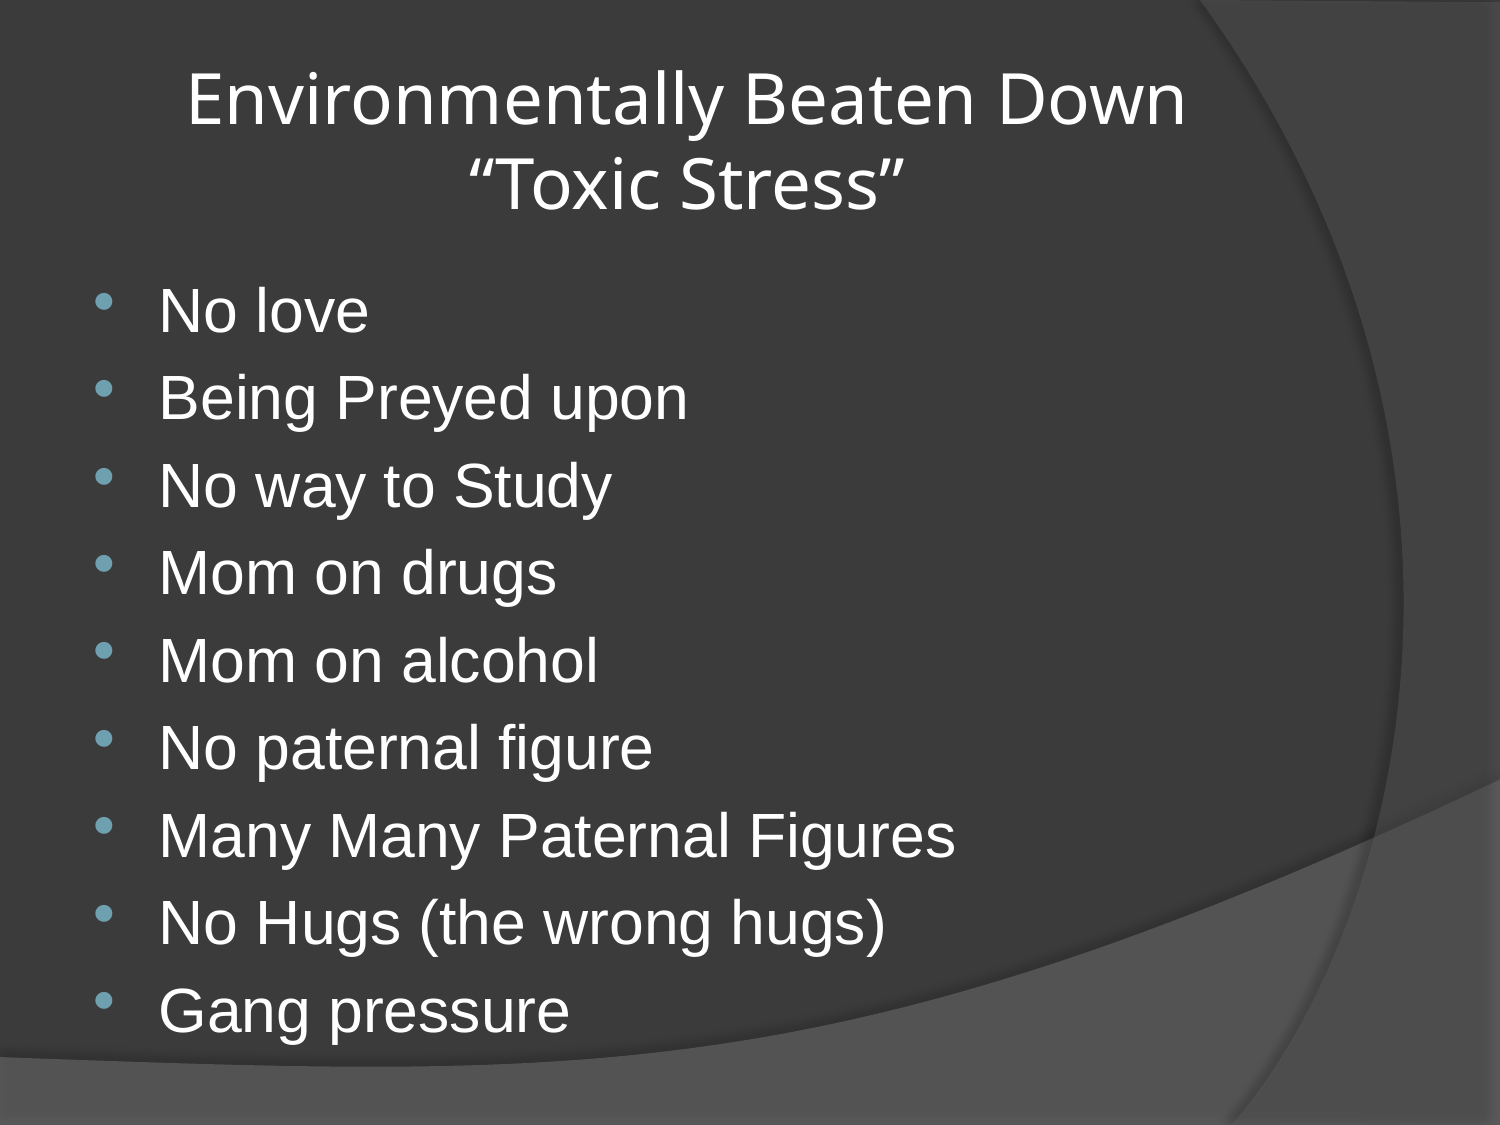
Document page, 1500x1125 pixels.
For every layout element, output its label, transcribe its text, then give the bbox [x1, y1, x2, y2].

list No love Being Preyed upon No way to Study Mom on drugs Mom on alcohol No paternal figure Many Many Paternal Figures No Hugs (the wrong hugs) Gang pressure [75, 262, 1425, 1063]
title Environmentally Beaten Down “Toxic Stress” [75, 45, 1300, 233]
